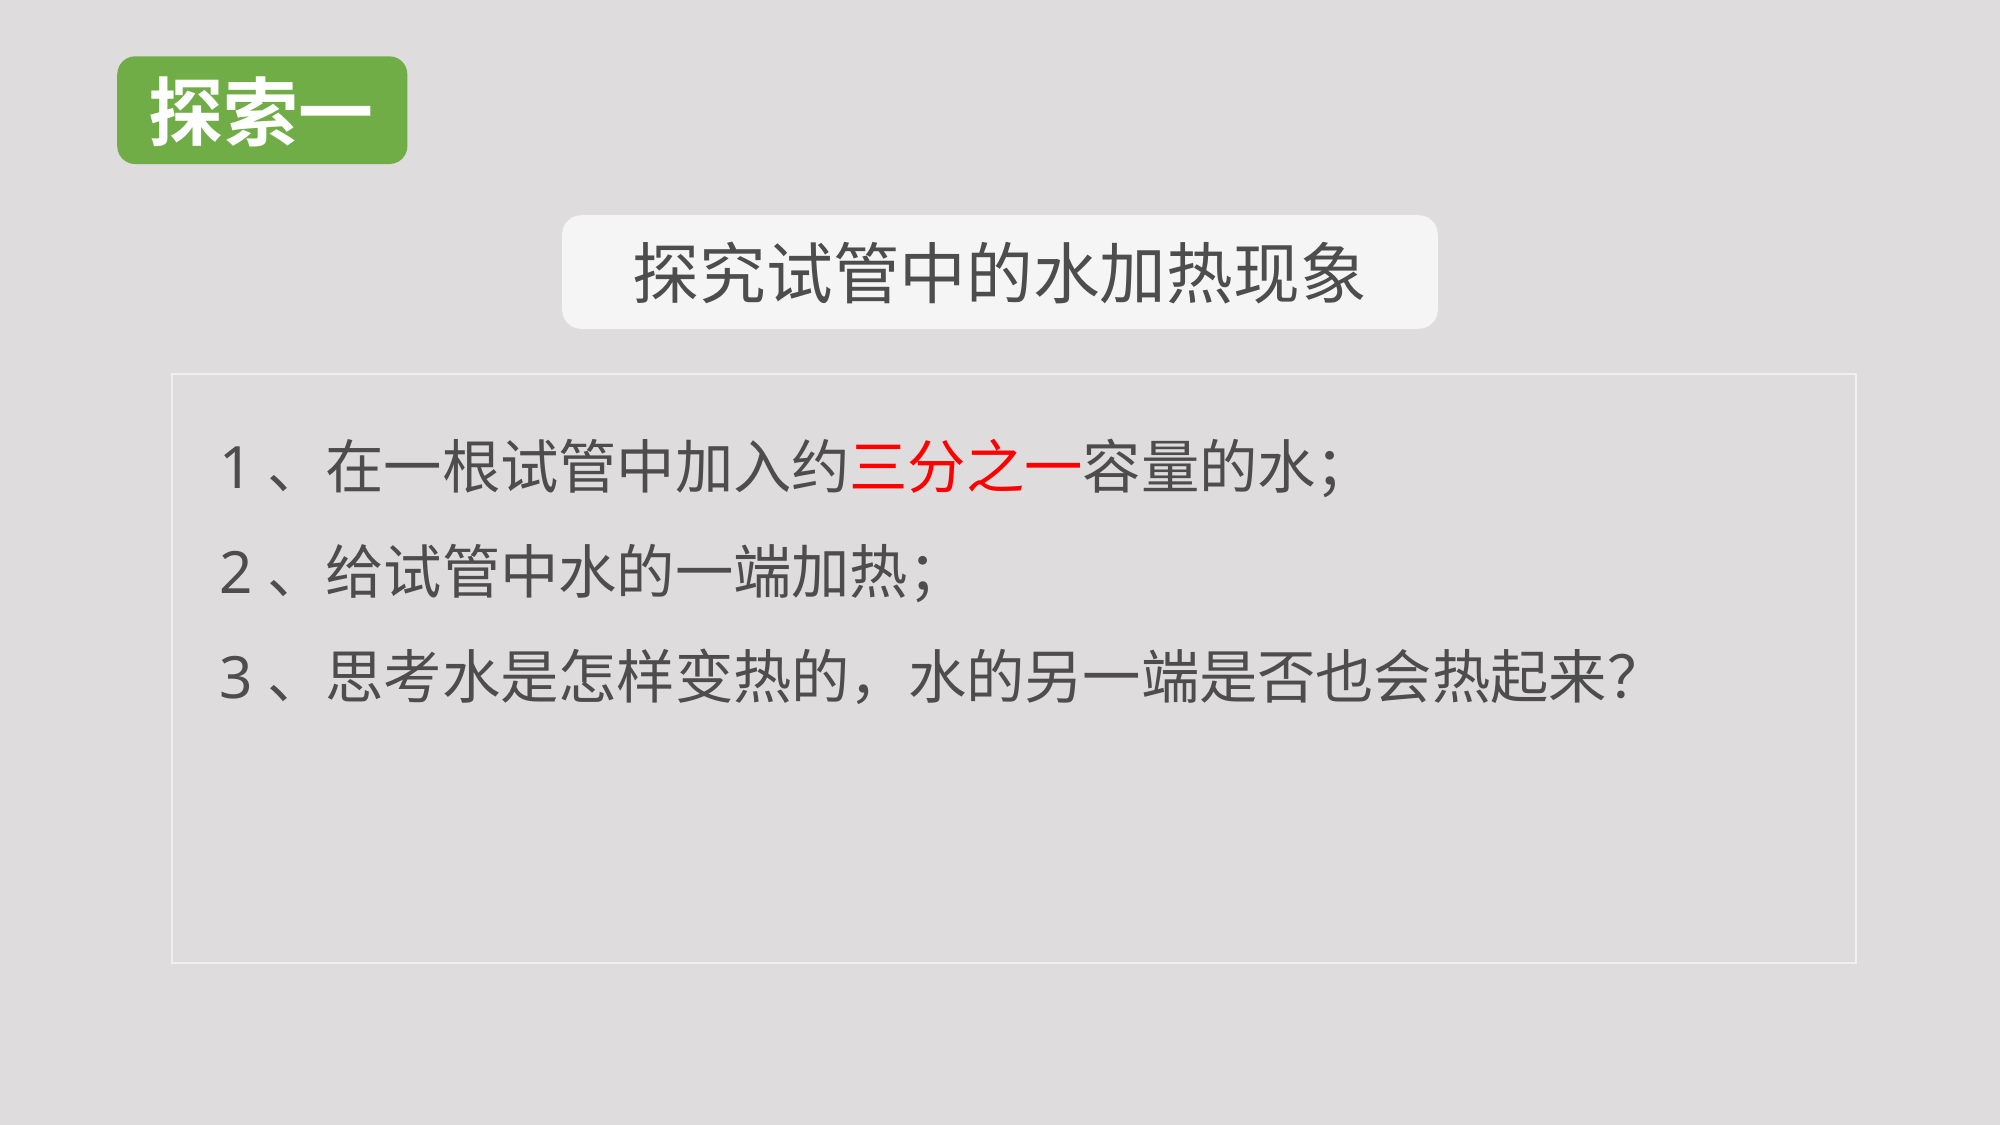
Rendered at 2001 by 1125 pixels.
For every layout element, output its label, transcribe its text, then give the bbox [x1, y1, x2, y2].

text_box [171, 373, 1857, 964]
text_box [117, 56, 408, 165]
text_box [59, 59, 453, 197]
text_box 探究试管中的水加热现象 [561, 214, 1439, 330]
